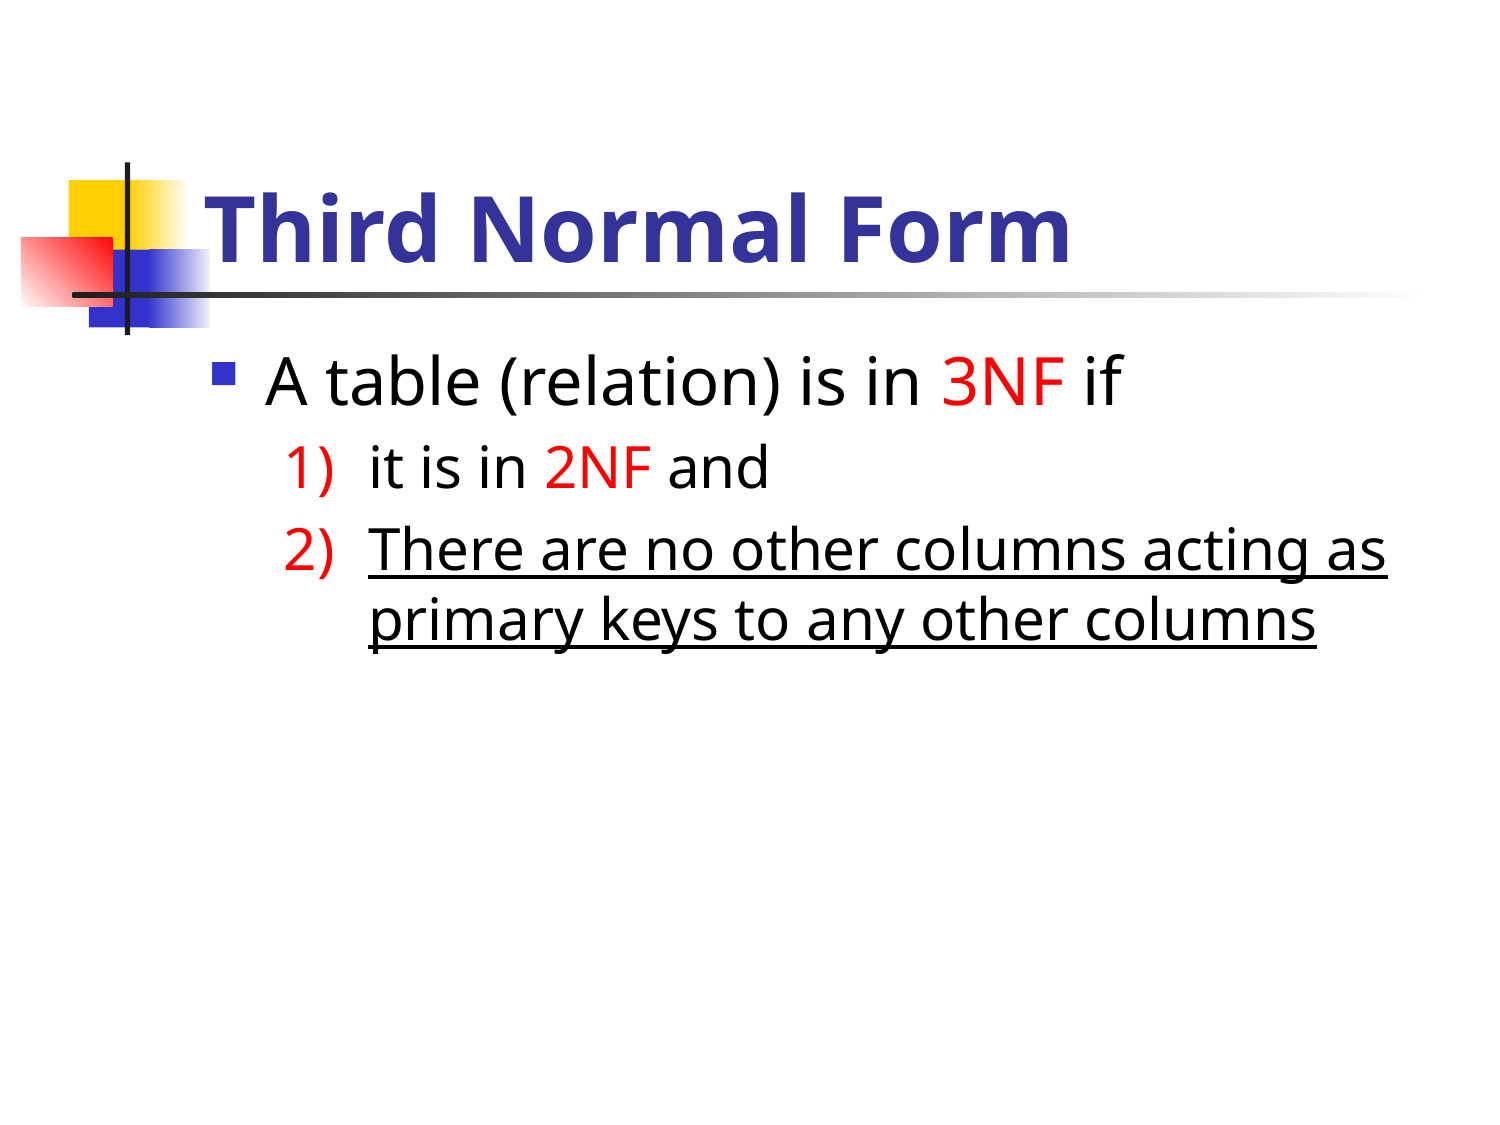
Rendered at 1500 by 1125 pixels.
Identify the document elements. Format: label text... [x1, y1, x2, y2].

list A table (relation) is in 3NF if it is in 2NF and There are no other columns acting as primary keys to any other columns [193, 331, 1469, 1006]
title Third Normal Form [188, 101, 1468, 289]
